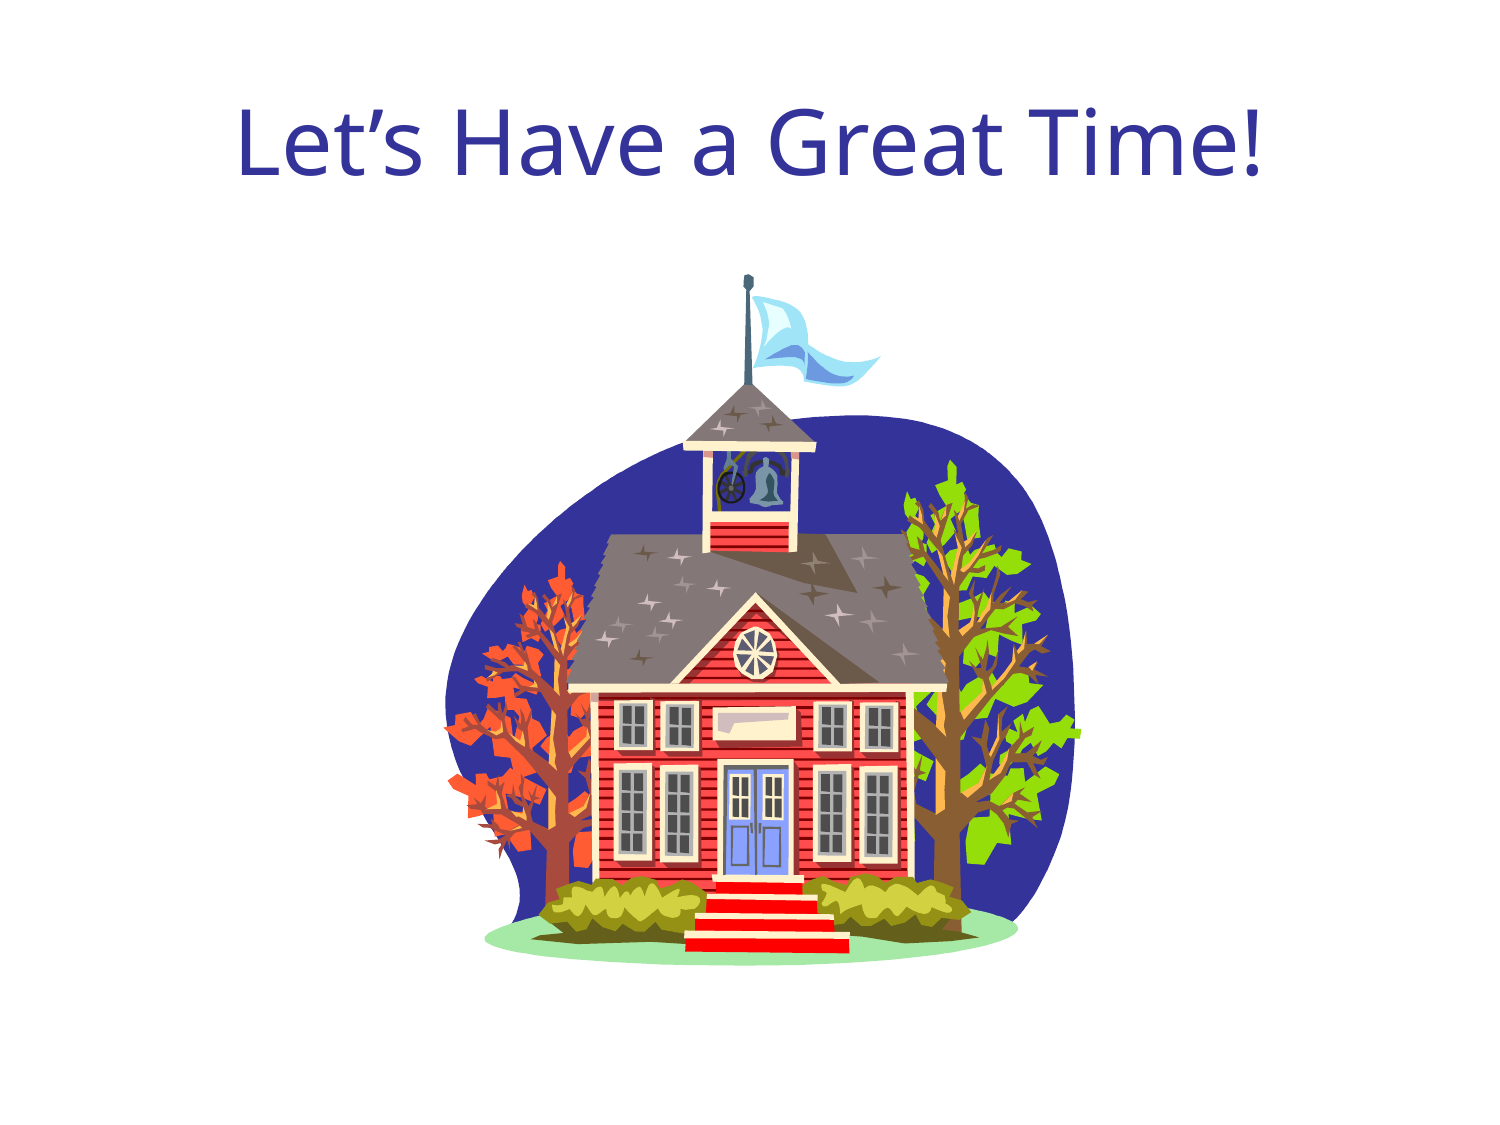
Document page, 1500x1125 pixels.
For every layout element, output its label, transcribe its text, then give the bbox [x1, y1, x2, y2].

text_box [437, 270, 1087, 973]
title Let’s Have a Great Time! [74, 44, 1426, 233]
